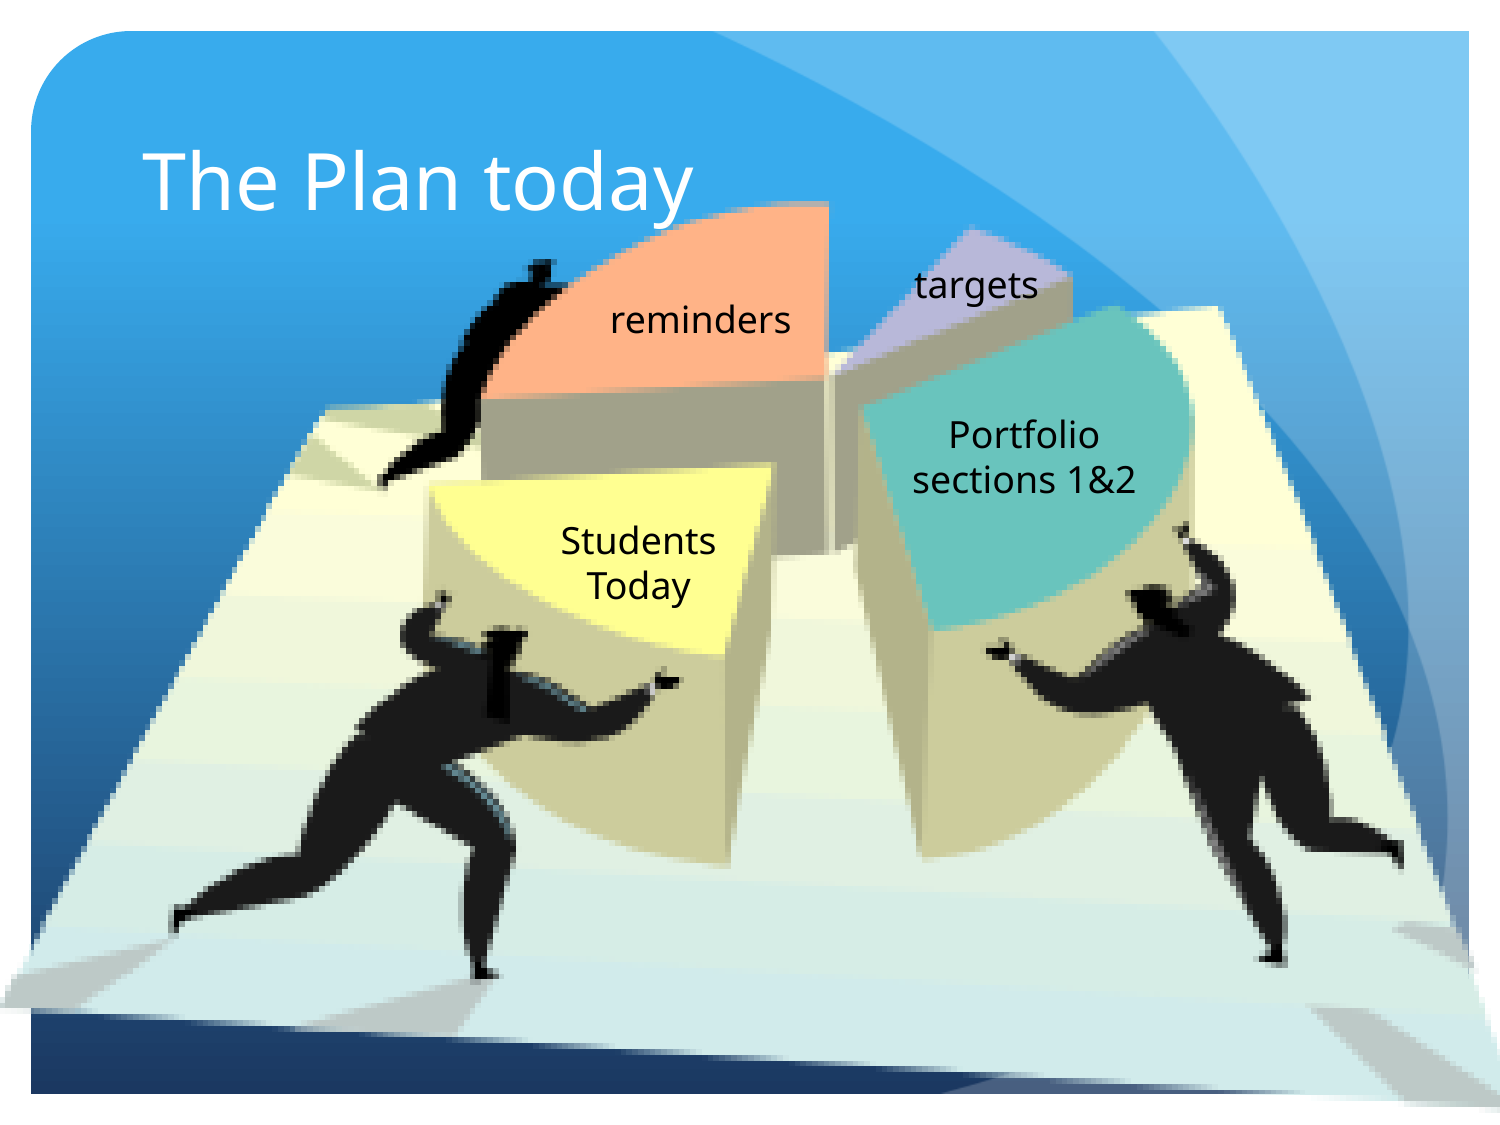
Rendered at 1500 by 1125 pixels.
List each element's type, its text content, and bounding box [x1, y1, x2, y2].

picture [0, 30, 1500, 1125]
title The Plan today [127, 62, 1372, 190]
